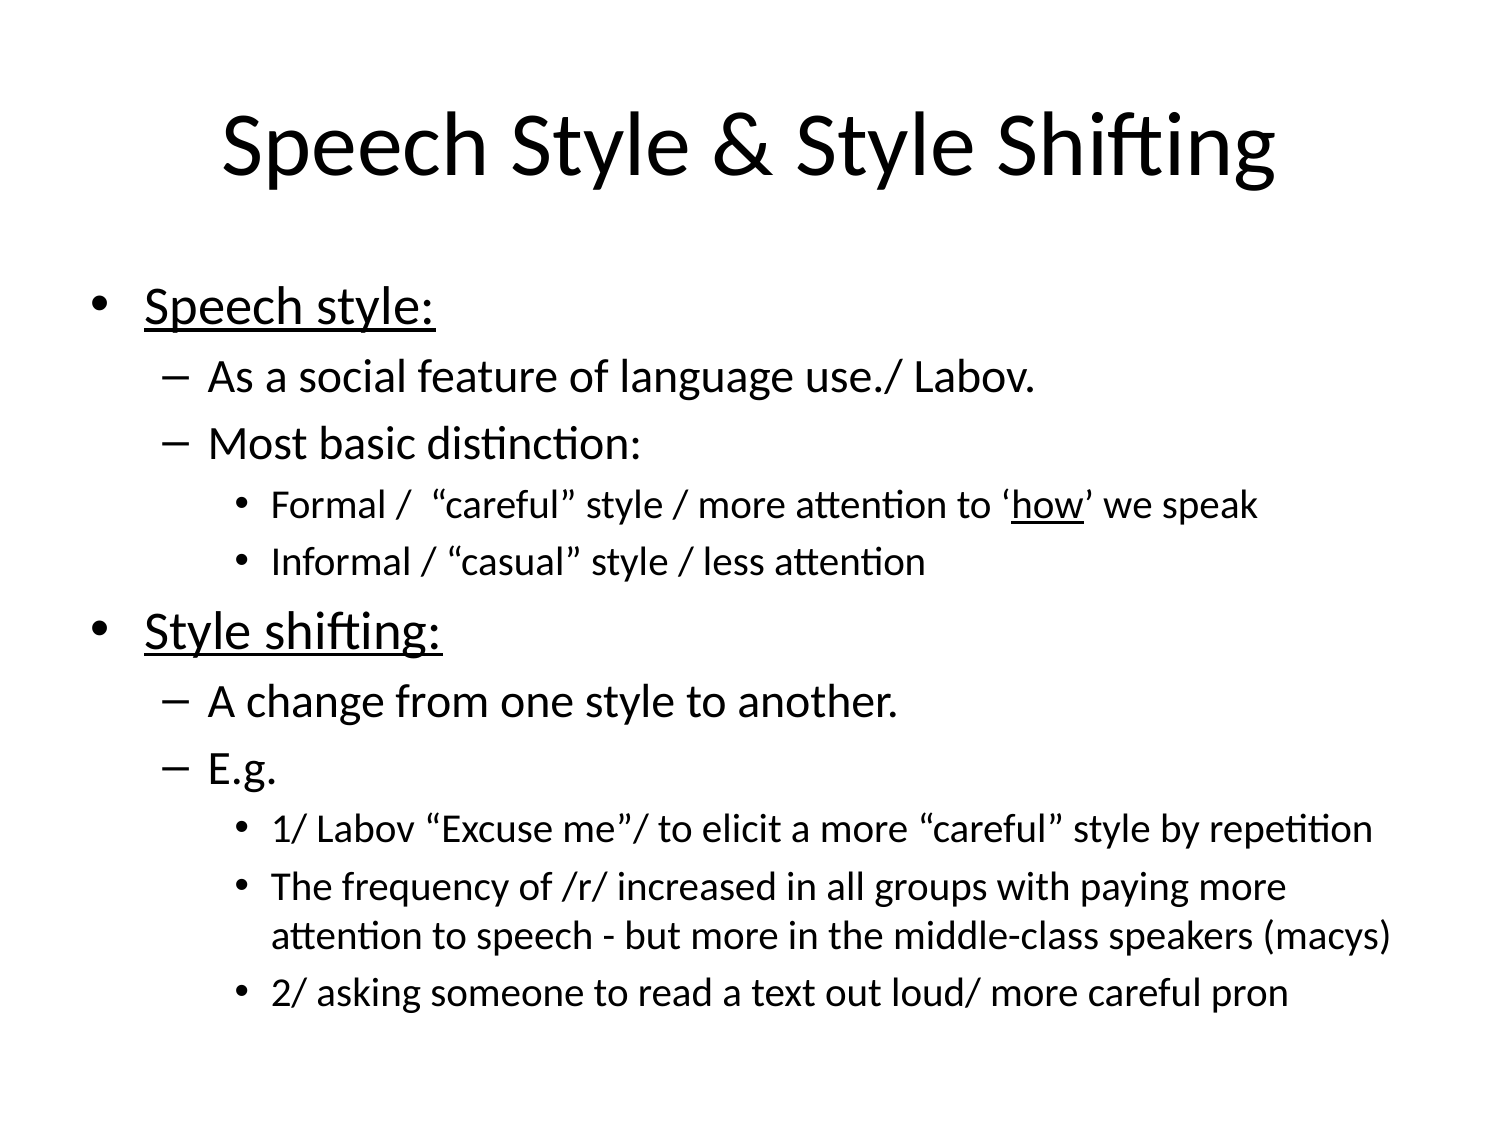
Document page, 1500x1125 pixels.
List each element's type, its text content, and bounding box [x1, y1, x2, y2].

title Speech Style & Style Shifting [75, 45, 1425, 233]
list Speech style: As a social feature of language use./ Labov. Most basic distinction: Formal / “careful” style / more attention to ‘how’ we speak Informal / “casual” style / less attention Style shifting: A change from one style to another. E.g. 1/ Labov “Excuse me”/ to elicit a more “careful” style by repetition The frequency of /r/ increased in all groups with paying more attention to speech - but more in the middle-class speakers (macys) 2/ asking someone to read a text out loud/ more careful pron [75, 262, 1425, 1075]
